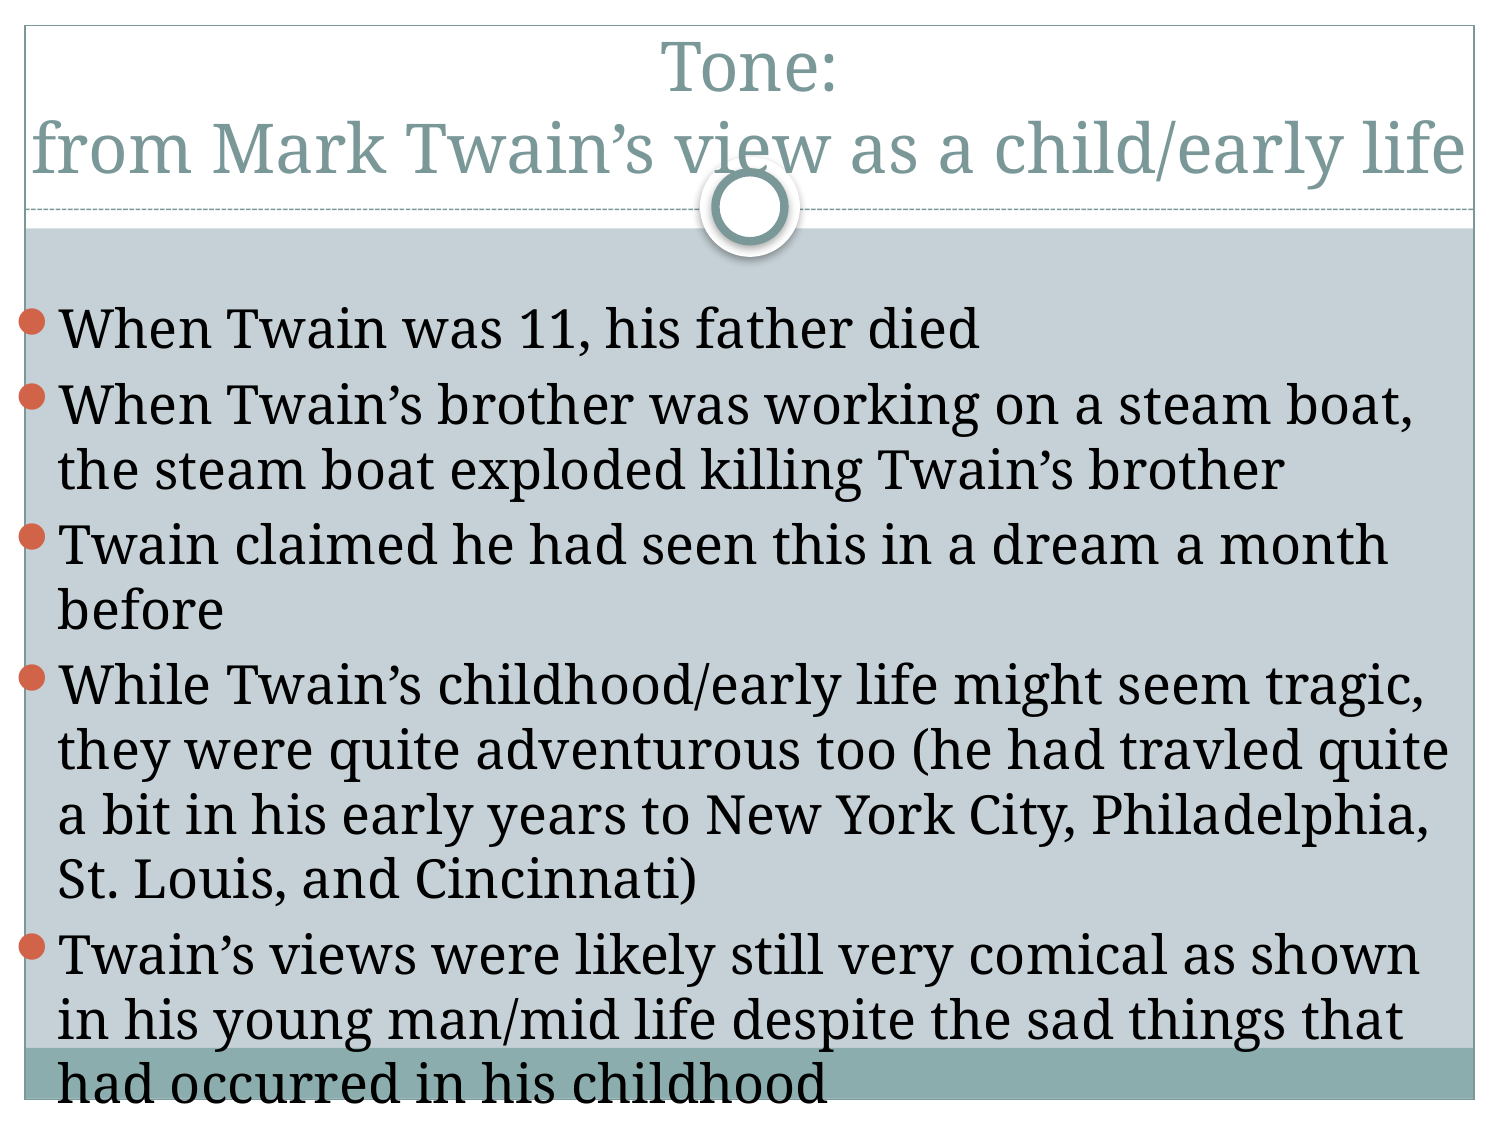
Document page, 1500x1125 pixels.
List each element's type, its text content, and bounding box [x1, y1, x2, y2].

list When Twain was 11, his father died When Twain’s brother was working on a steam boat, the steam boat exploded killing Twain’s brother Twain claimed he had seen this in a dream a month before While Twain’s childhood/early life might seem tragic, they were quite adventurous too (he had travled quite a bit in his early years to New York City, Philadelphia, St. Louis, and Cincinnati) Twain’s views were likely still very comical as shown in his young man/mid life despite the sad things that had occurred in his childhood [0, 287, 1500, 1125]
title Tone: from Mark Twain’s view as a child/early life [0, 0, 1500, 196]
